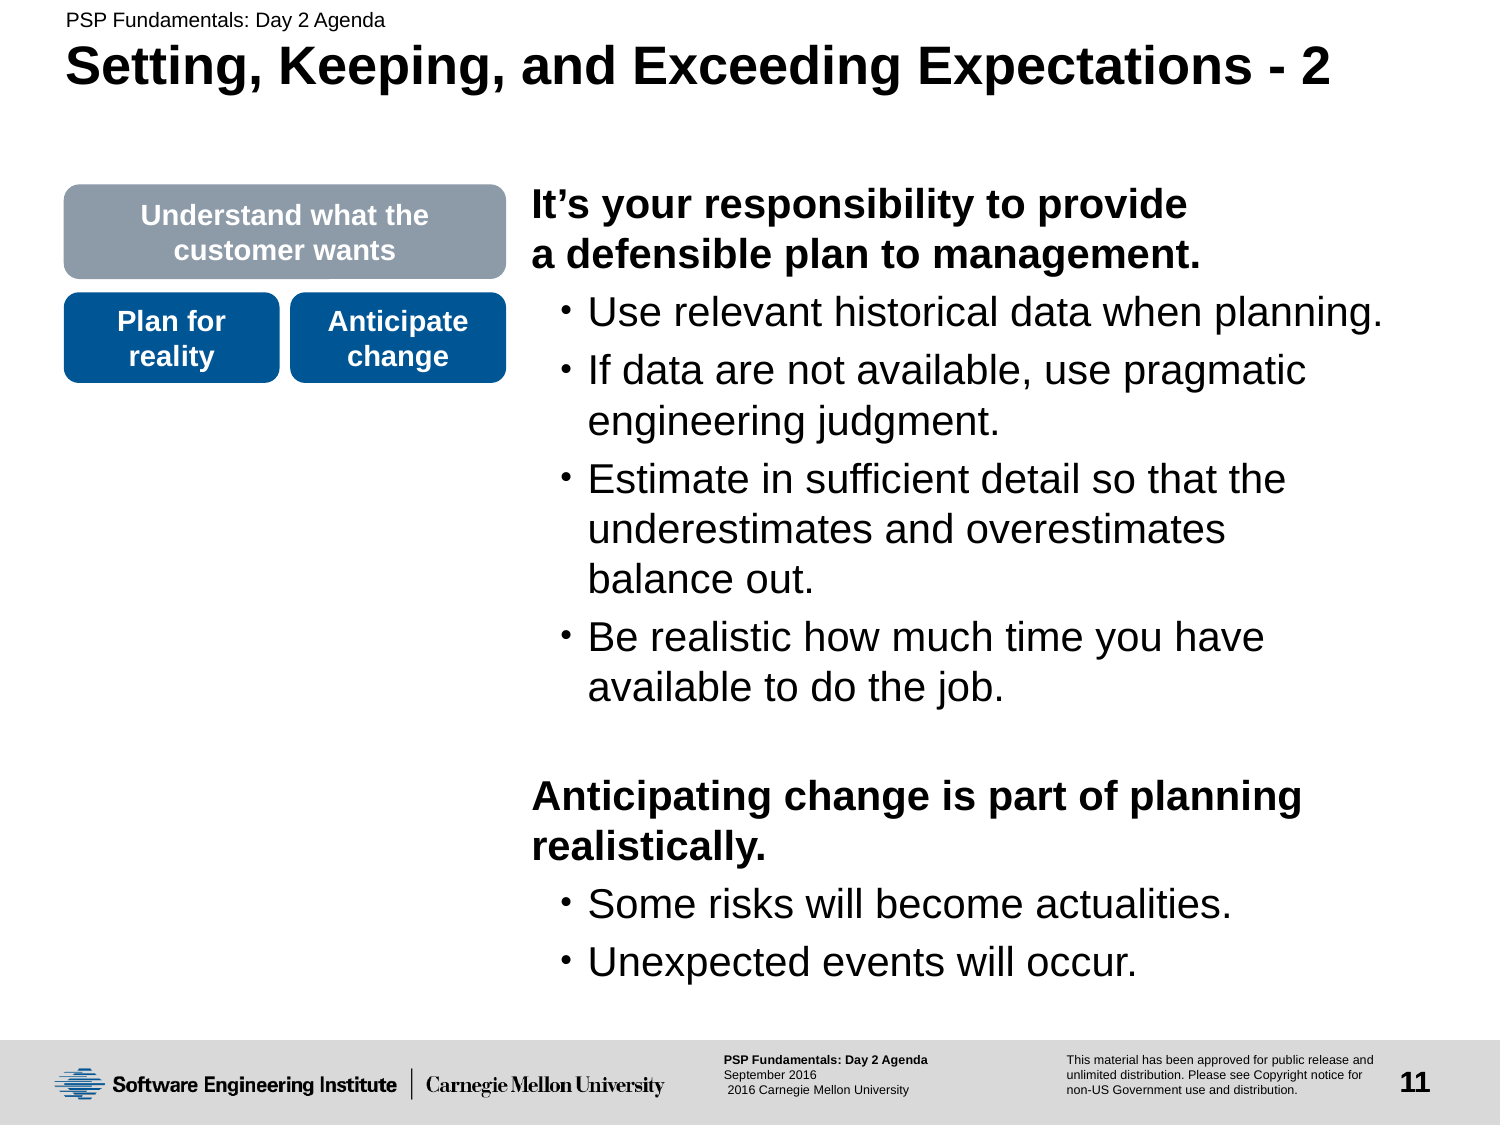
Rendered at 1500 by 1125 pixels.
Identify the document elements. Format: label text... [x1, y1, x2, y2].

text_box Understand what the customer wants [63, 183, 507, 280]
list It’s your responsibility to provide a defensible plan to management. Use relevant historical data when planning. If data are not available, use pragmatic engineering judgment. Estimate in sufficient detail so that the underestimates and overestimates balance out. Be realistic how much time you have available to do the job. Anticipating change is part of planning realistically. Some risks will become actualities. Unexpected events will occur. [531, 176, 1432, 1030]
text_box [63, 292, 507, 383]
picture [46, 1061, 673, 1104]
title Setting, Keeping, and Exceeding Expectations - 2 [65, 37, 1430, 148]
